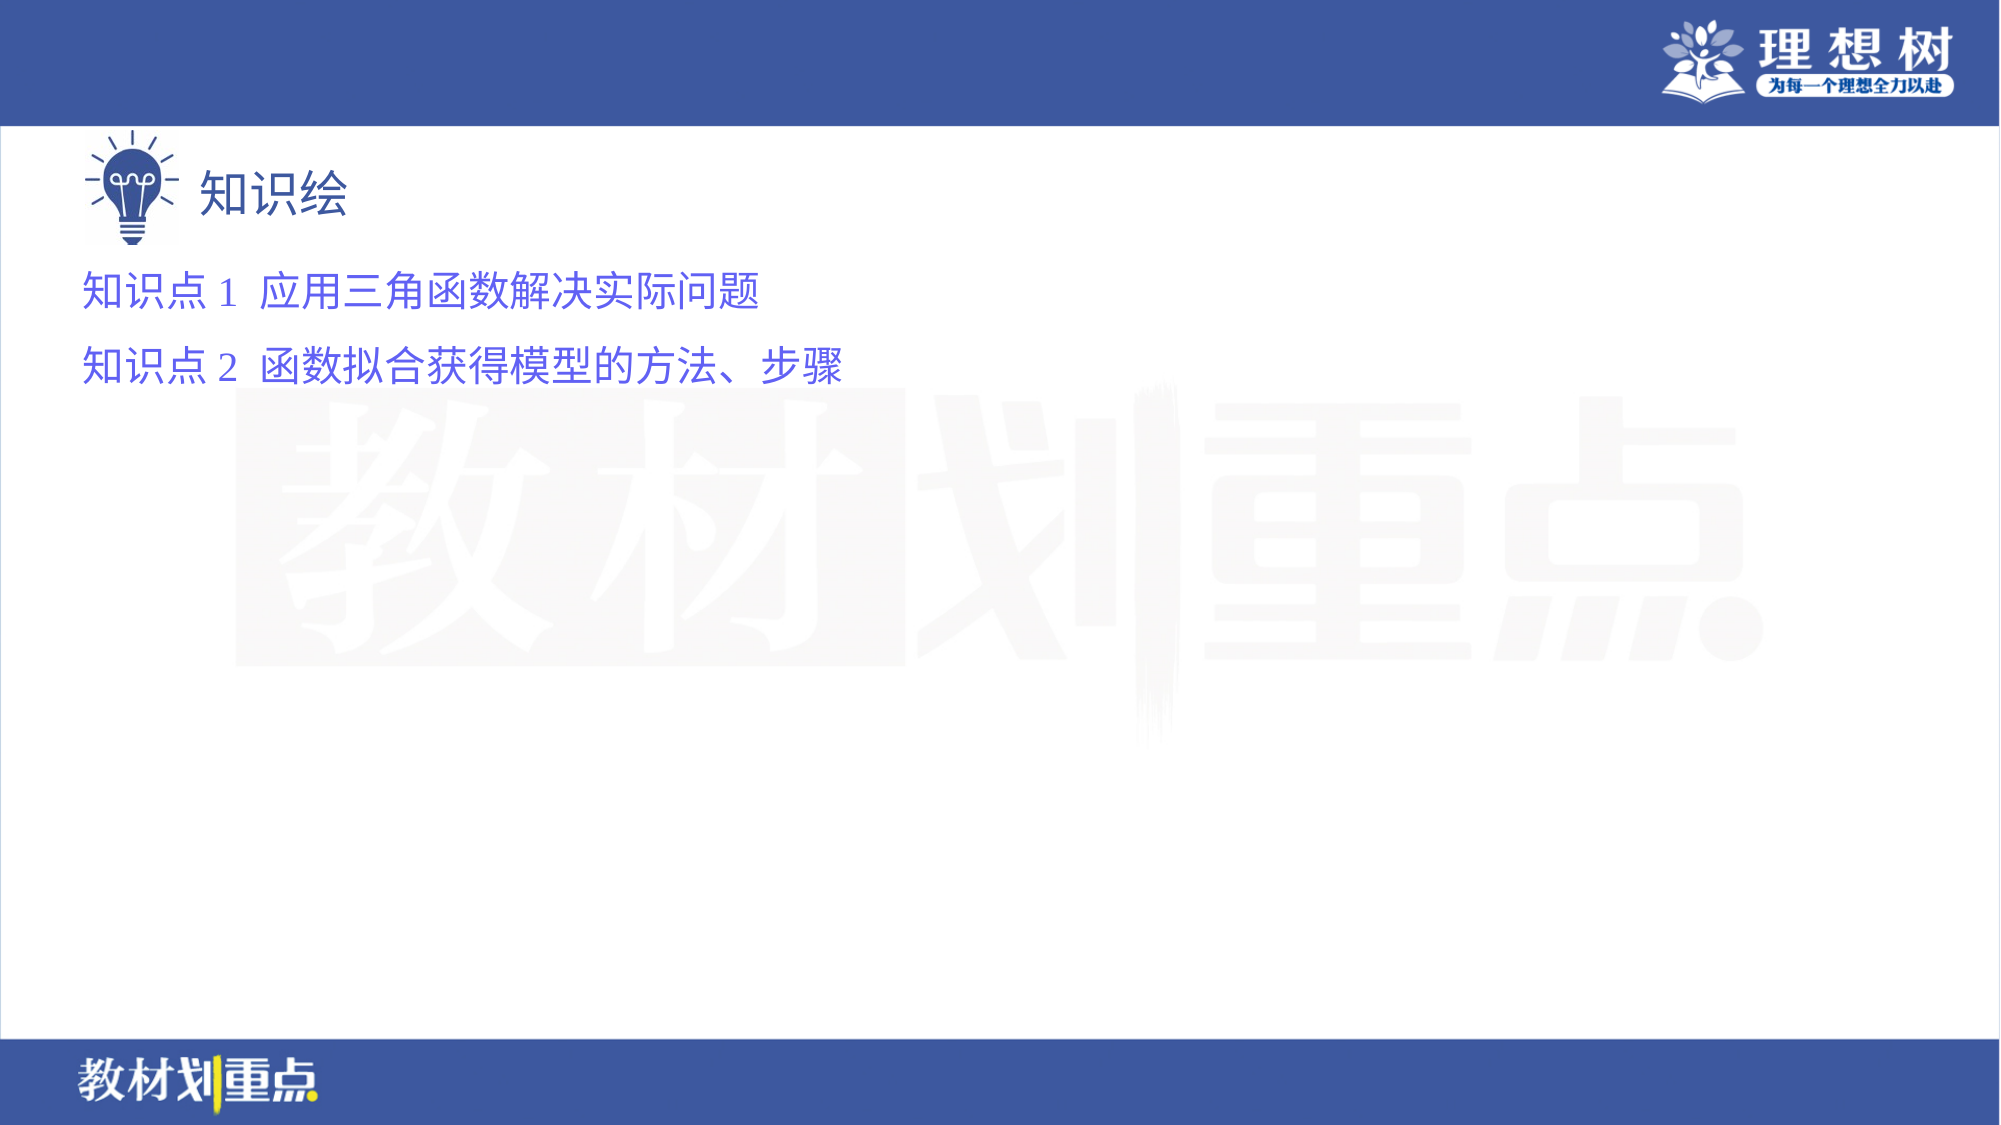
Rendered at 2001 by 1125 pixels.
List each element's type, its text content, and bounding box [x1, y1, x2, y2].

picture [0, 0, 2000, 1125]
text_box 知识点1 应用三角函数解决实际问题 [82, 244, 1817, 319]
text_box 知识点2 函数拟合获得模型的方法、步骤 [82, 319, 1817, 453]
text_box 知识绘 [199, 149, 495, 236]
